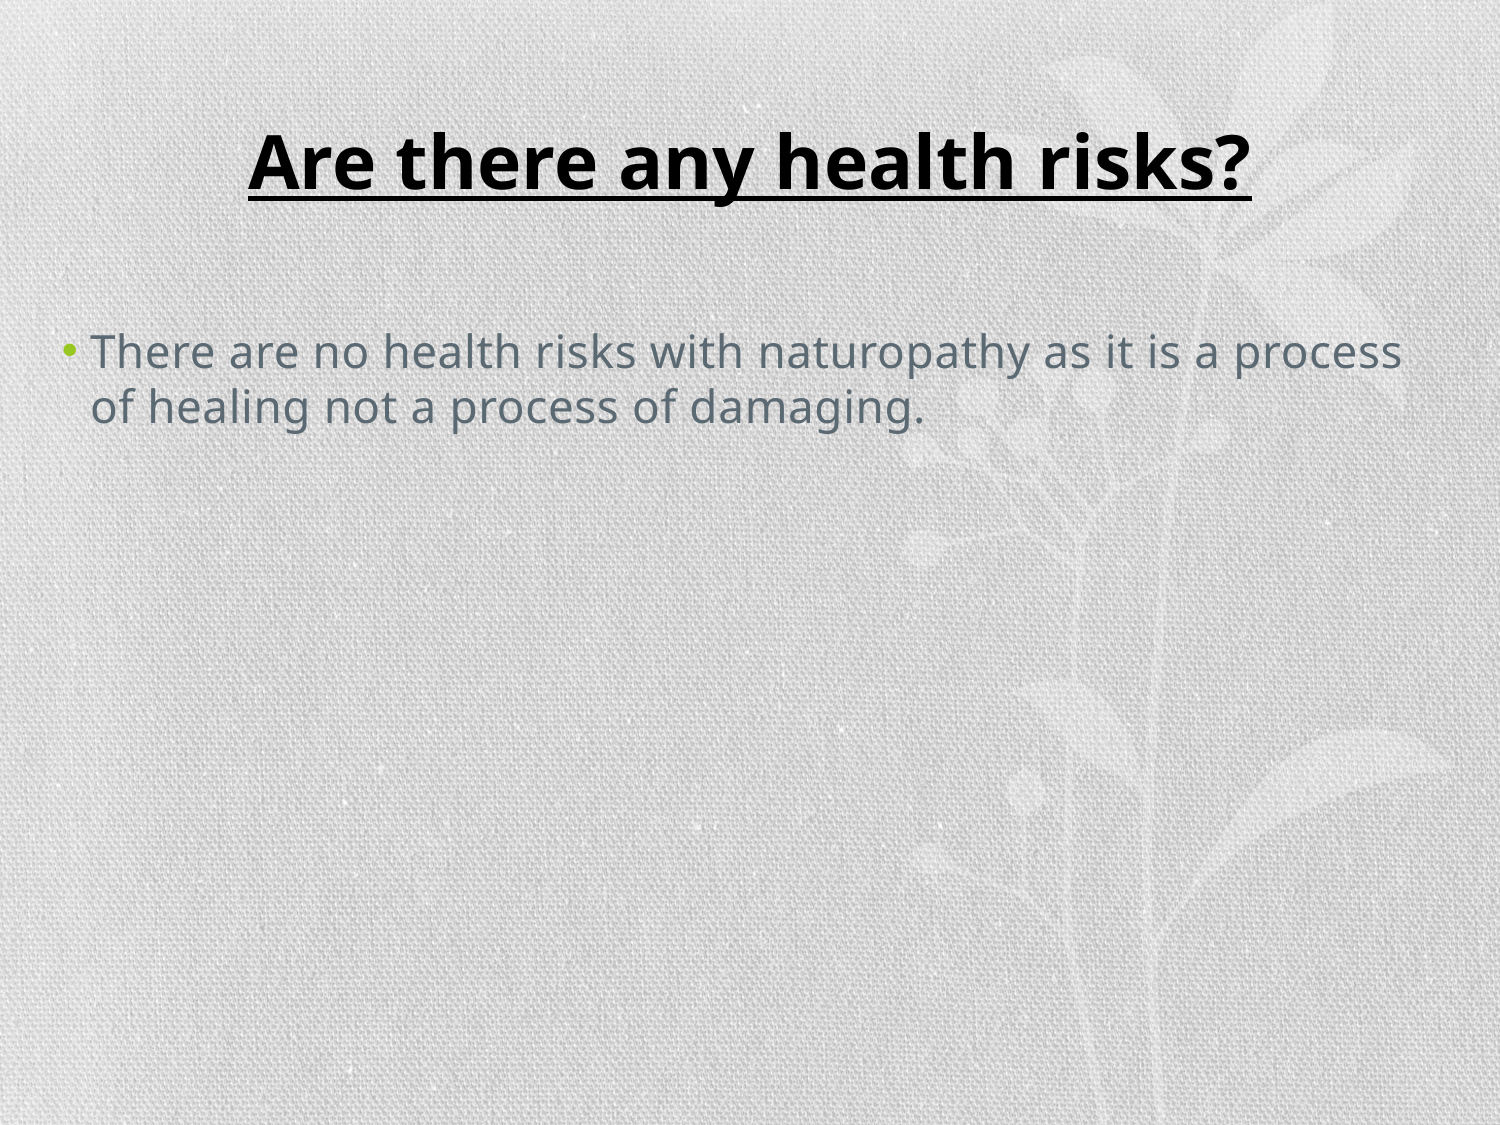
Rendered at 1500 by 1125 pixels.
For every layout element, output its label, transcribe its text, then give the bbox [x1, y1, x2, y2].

title Are there any health risks? [45, 37, 1455, 213]
list There are no health risks with naturopathy as it is a process of healing not a process of damaging. [46, 314, 1457, 1125]
